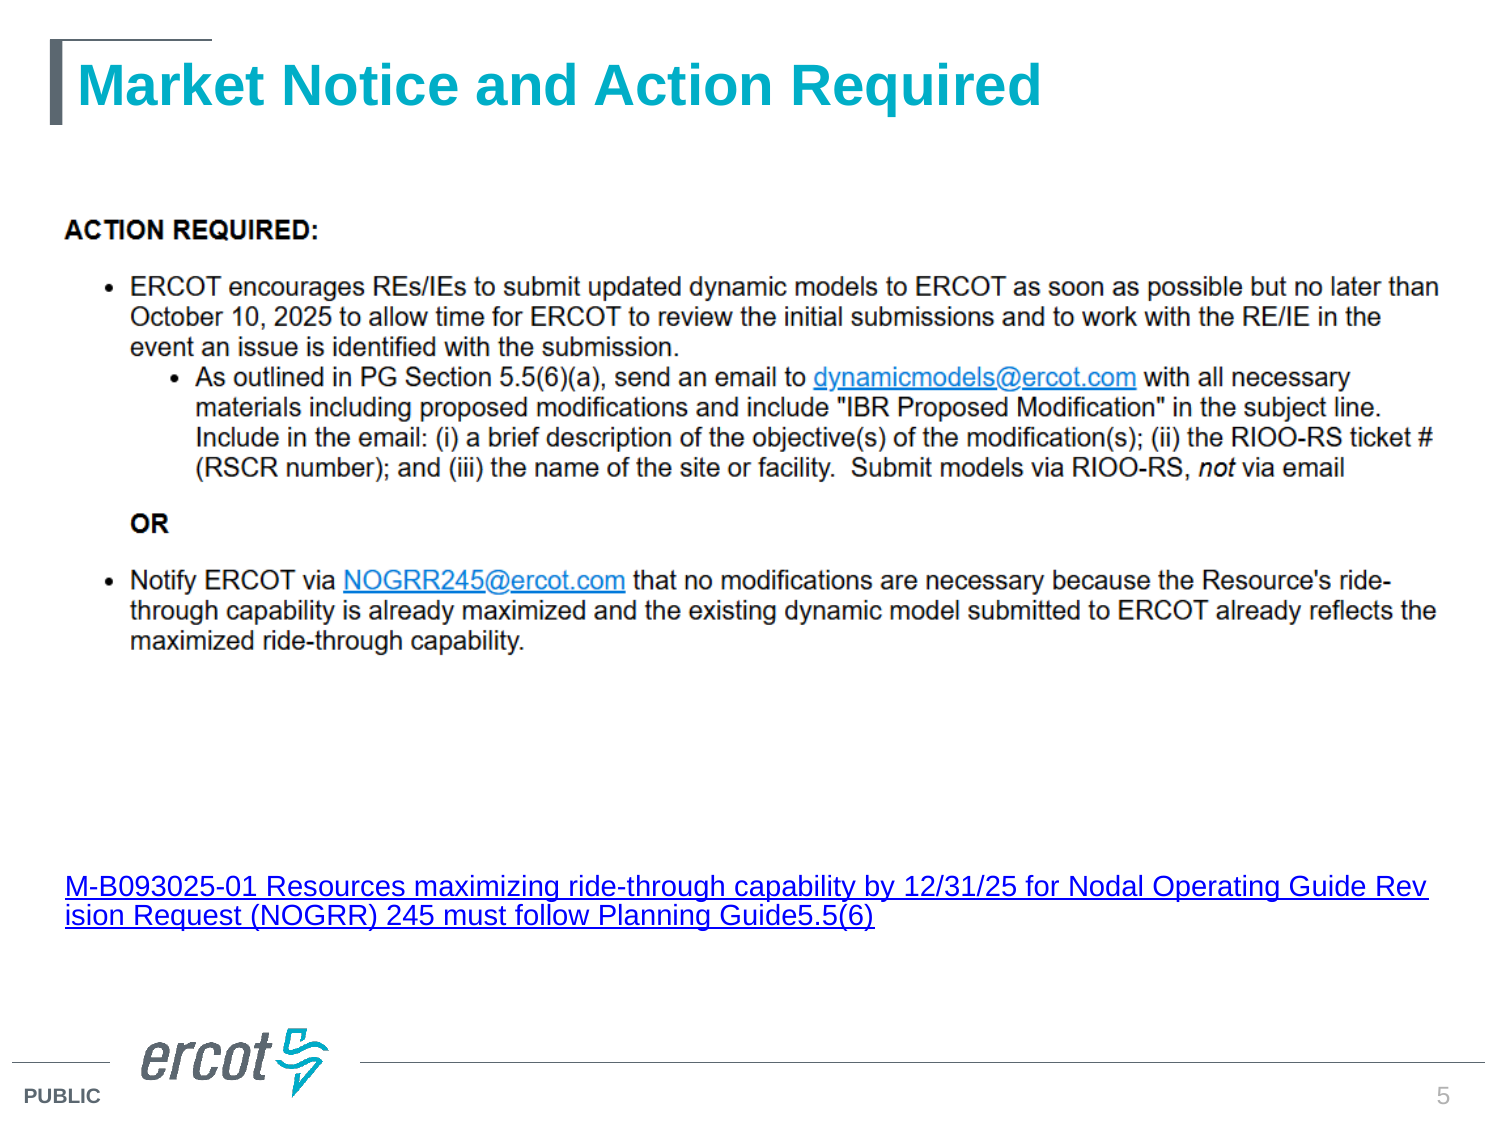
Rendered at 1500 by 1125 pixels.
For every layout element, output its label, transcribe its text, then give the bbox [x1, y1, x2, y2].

slide_number 5 [1400, 1076, 1488, 1113]
list M-B093025-01 Resources maximizing ride-through capability by 12/31/25 for Nodal Operating Guide Revision Request (NOGRR) 245 must follow Planning Guide5.5(6) [50, 162, 1450, 992]
picture [137, 1024, 332, 1100]
title Market Notice and Action Required [62, 39, 1450, 125]
picture [62, 212, 1451, 663]
